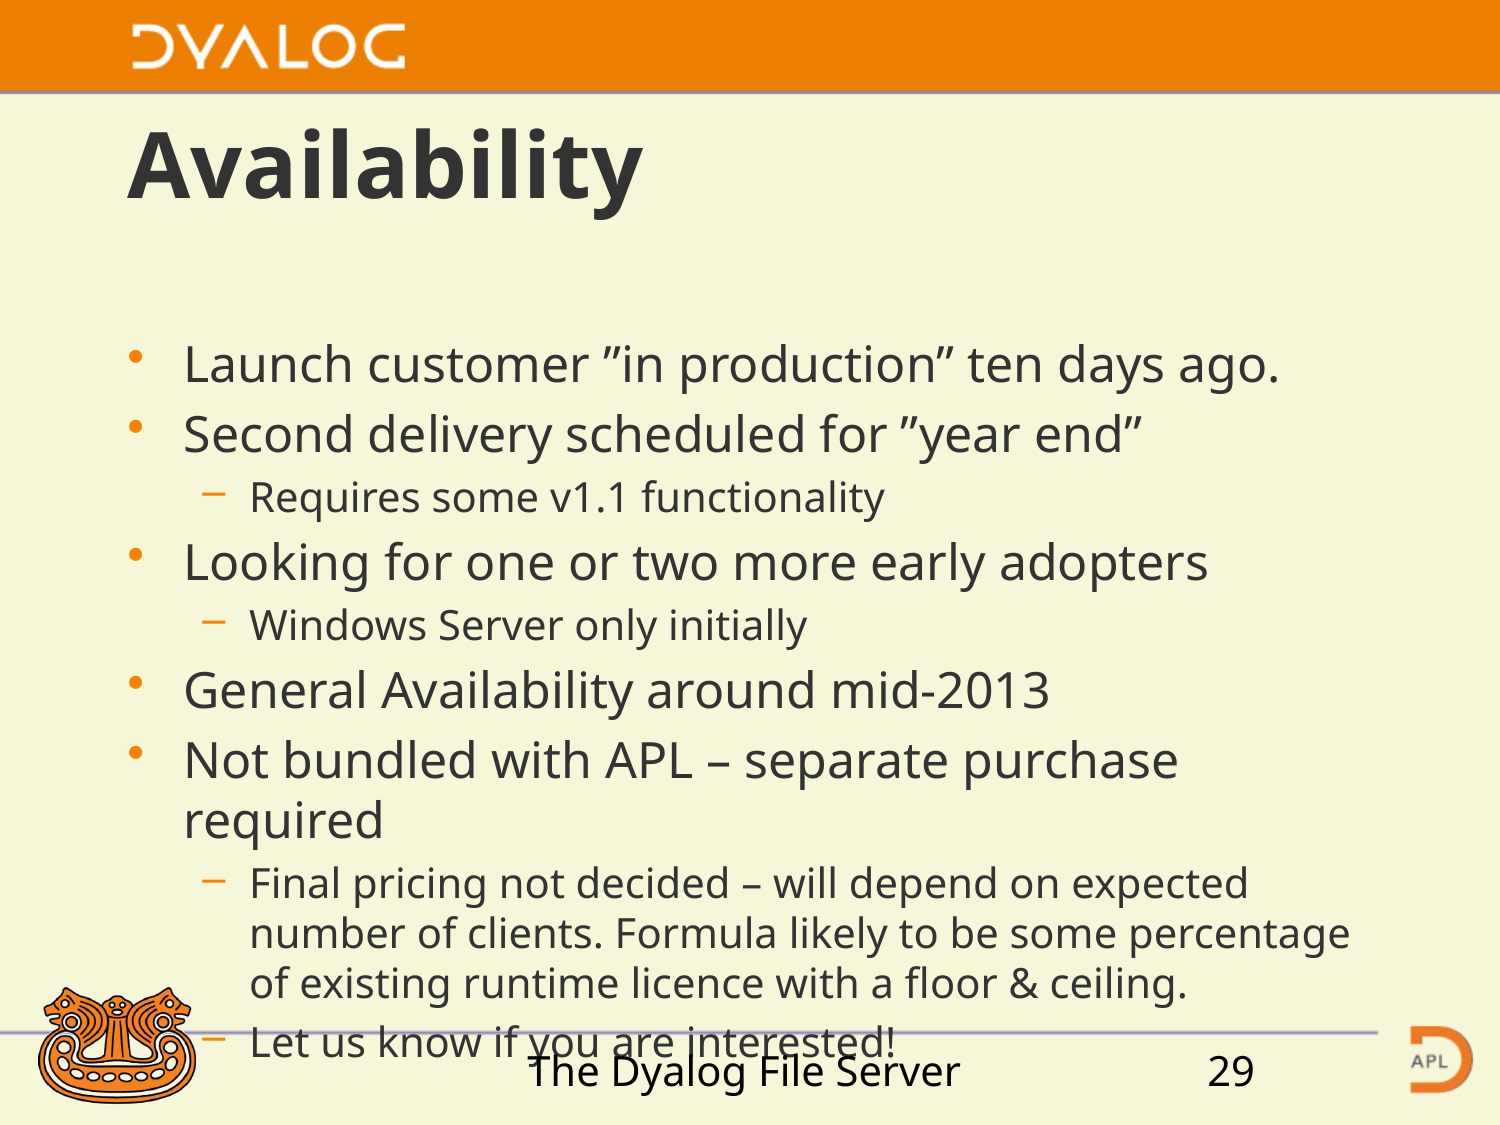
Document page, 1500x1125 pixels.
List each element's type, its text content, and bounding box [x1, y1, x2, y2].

slide_number 29 [1074, 1037, 1388, 1113]
footer The Dyalog File Server [512, 1037, 988, 1113]
list Launch customer ”in production” ten days ago. Second delivery scheduled for ”year end” Requires some v1.1 functionality Looking for one or two more early adopters Windows Server only initially General Availability around mid-2013 Not bundled with APL – separate purchase required Final pricing not decided – will depend on expected number of clients. Formula likely to be some percentage of existing runtime licence with a floor & ceiling. Let us know if you are interested! [112, 324, 1388, 1000]
title Availability [112, 99, 1388, 288]
picture [0, 0, 1500, 1125]
slide_number [112, 1037, 425, 1113]
